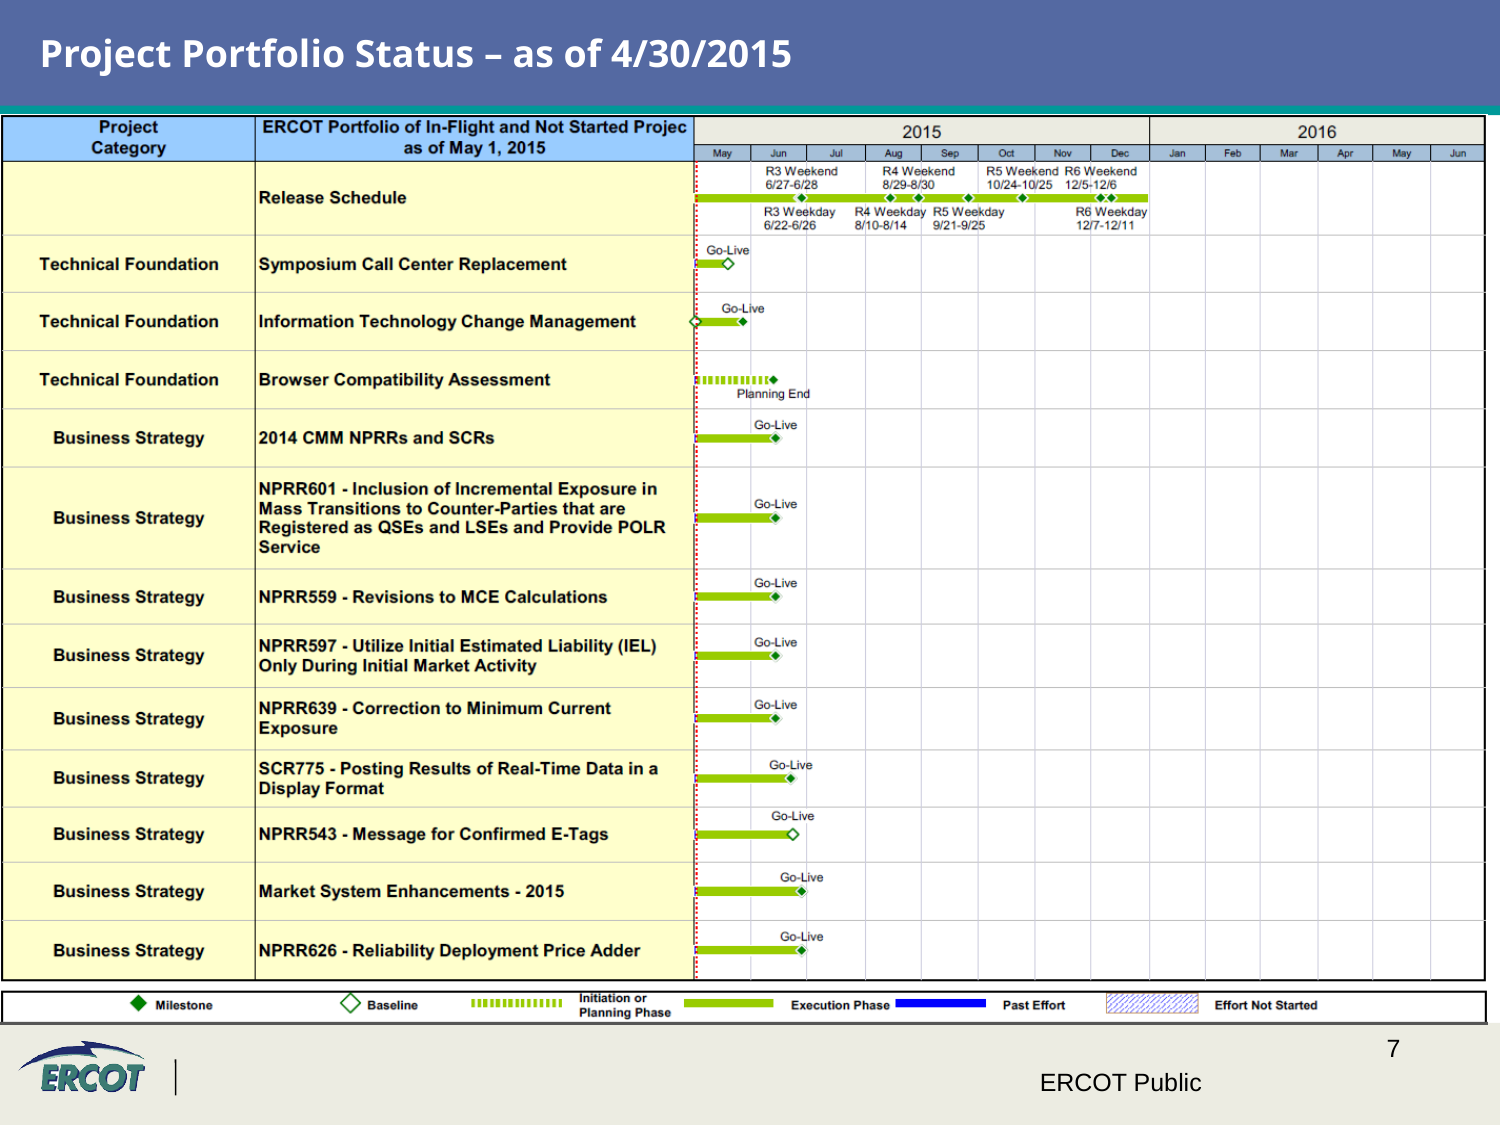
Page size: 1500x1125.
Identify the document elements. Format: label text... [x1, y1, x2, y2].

text_box [24, 22, 1450, 85]
picture [10, 1031, 151, 1111]
text_box Project Portfolio Status – as of 4/30/2015 [24, 30, 1163, 106]
footer ERCOT Public [1025, 1059, 1438, 1125]
picture [0, 114, 1488, 1026]
